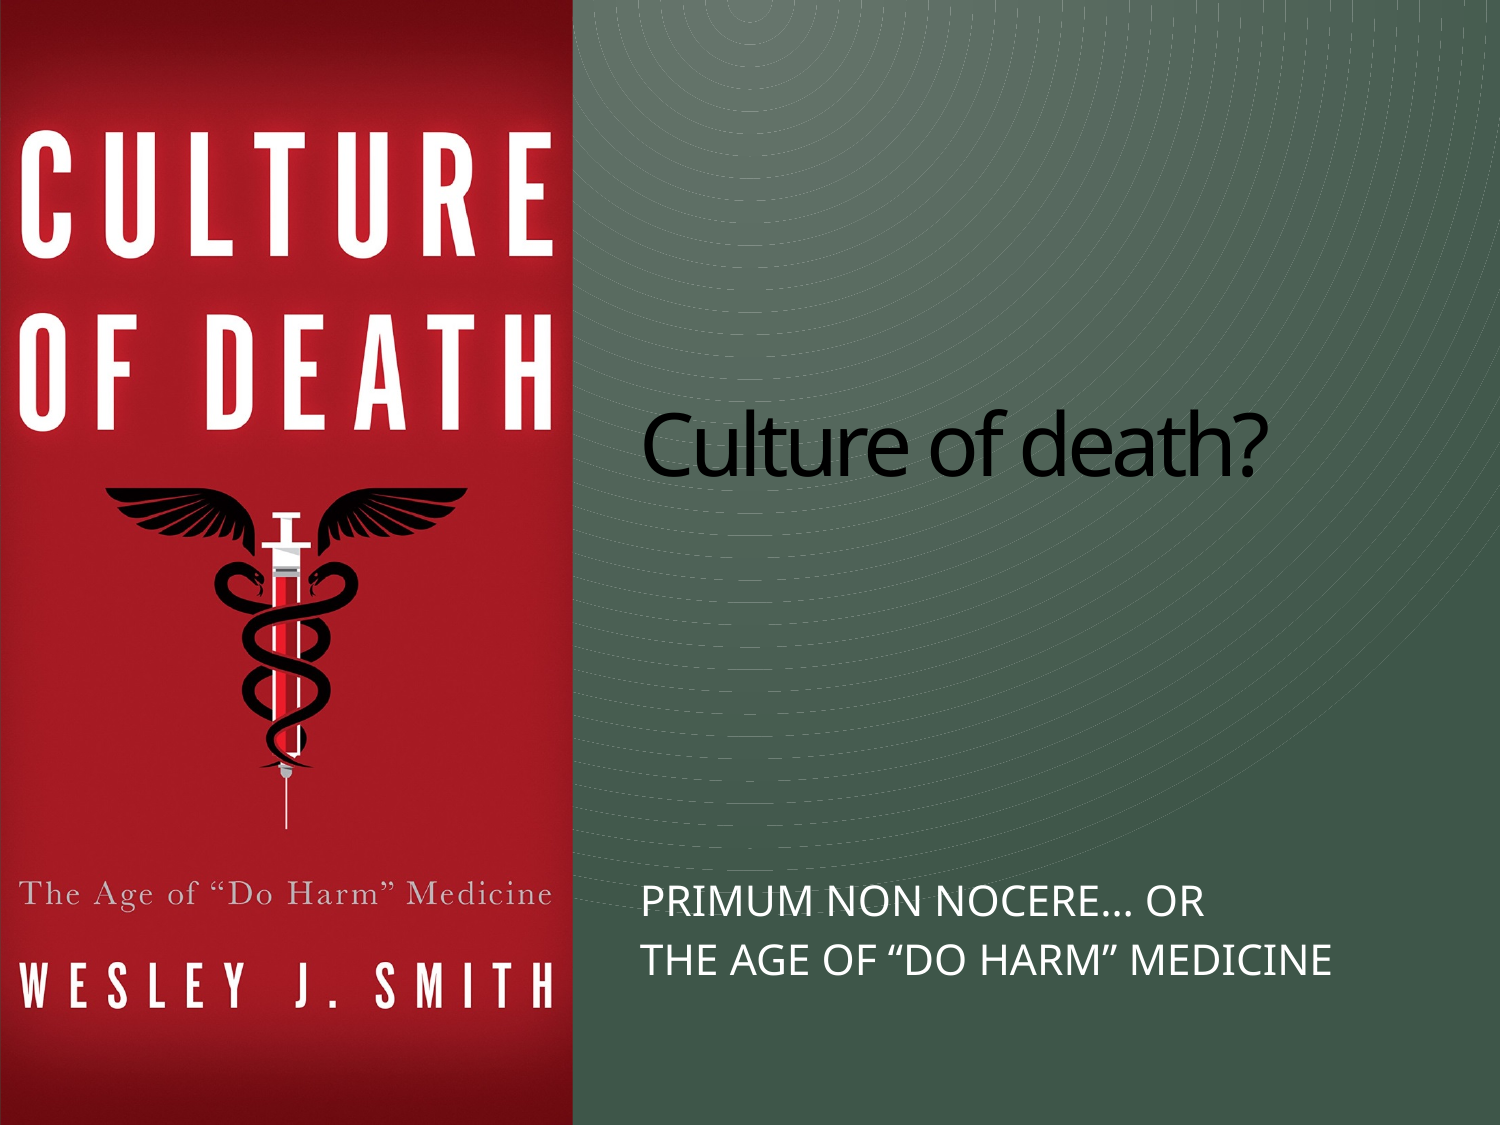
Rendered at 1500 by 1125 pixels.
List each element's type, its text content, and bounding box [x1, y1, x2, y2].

picture [0, 0, 573, 1125]
subtitle Primum non nocere… or The Age of “Do harm” Medicine [624, 839, 1361, 1000]
title Culture of death? [624, 105, 1361, 783]
